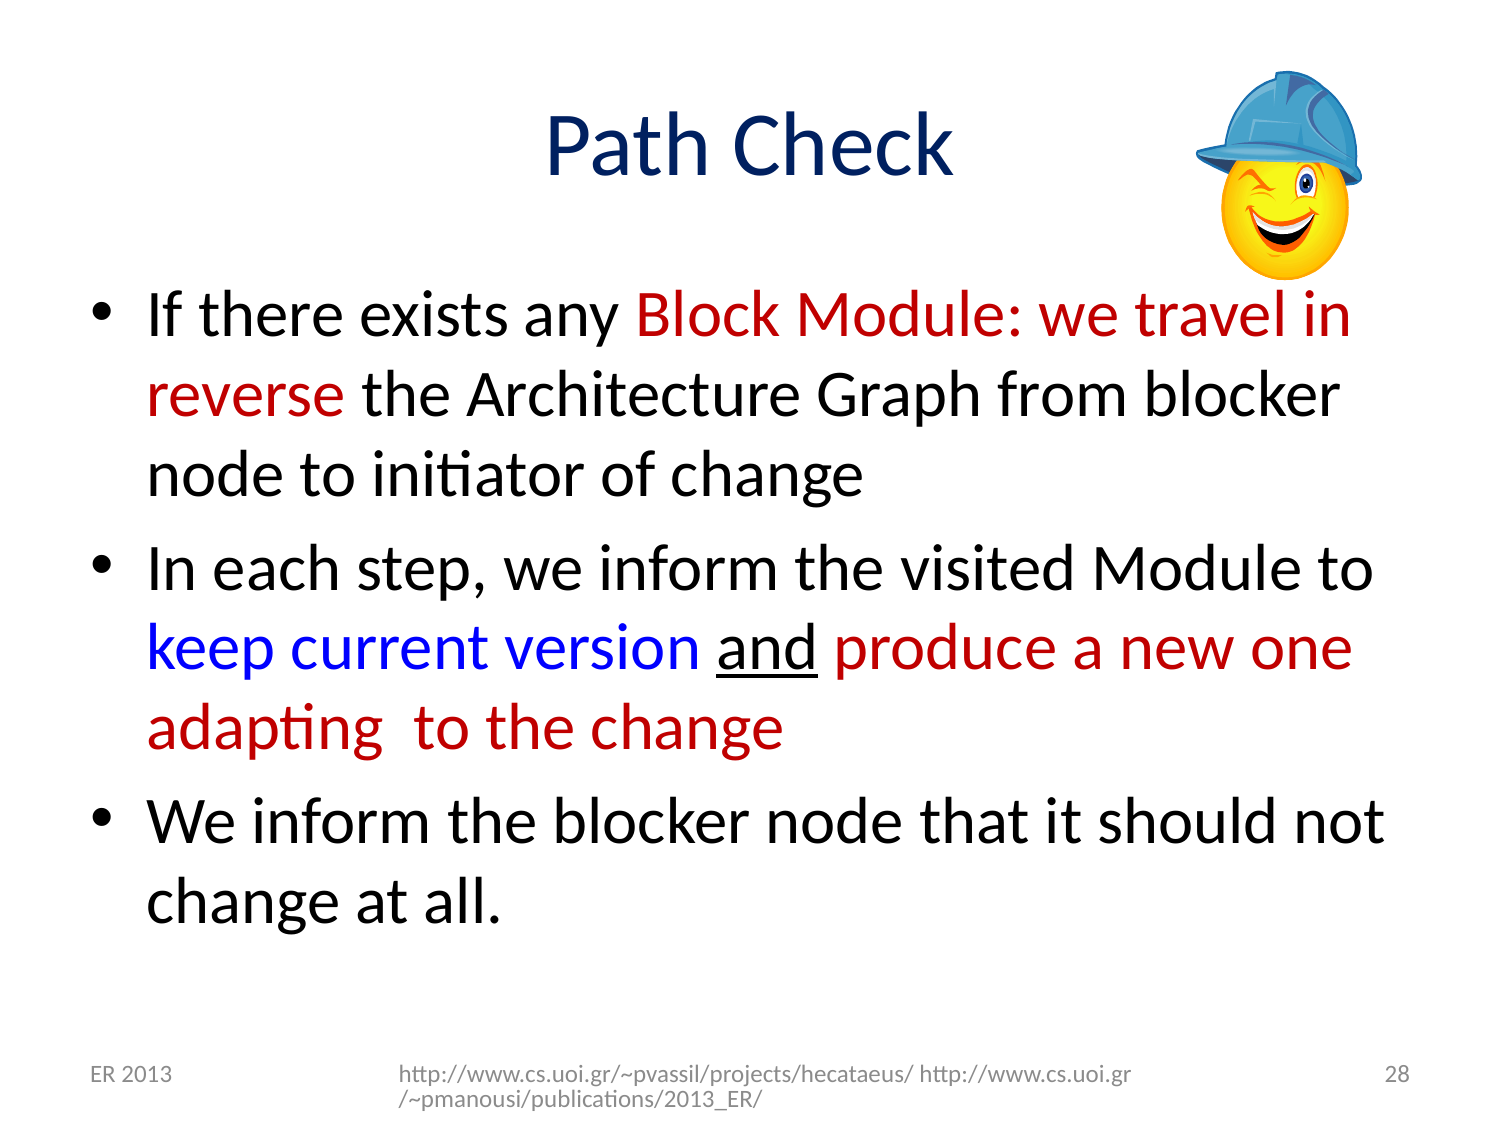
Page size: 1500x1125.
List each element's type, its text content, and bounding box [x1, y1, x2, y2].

title Path Check [75, 45, 1425, 233]
list If there exists any Block Module: we travel in reverse the Architecture Graph from blocker node to initiator of change In each step, we inform the visited Module to keep current version and produce a new one adapting to the change We inform the blocker node that it should not change at all. [75, 262, 1425, 1005]
picture [1195, 70, 1363, 281]
footer http://www.cs.uoi.gr/~pvassil/projects/hecataeus/ http://www.cs.uoi.gr/~pmanousi/publications/2013_ER/ [425, 1042, 1152, 1103]
slide_number 28 [1152, 1042, 1425, 1103]
slide_number ER 2013 [75, 1042, 425, 1103]
